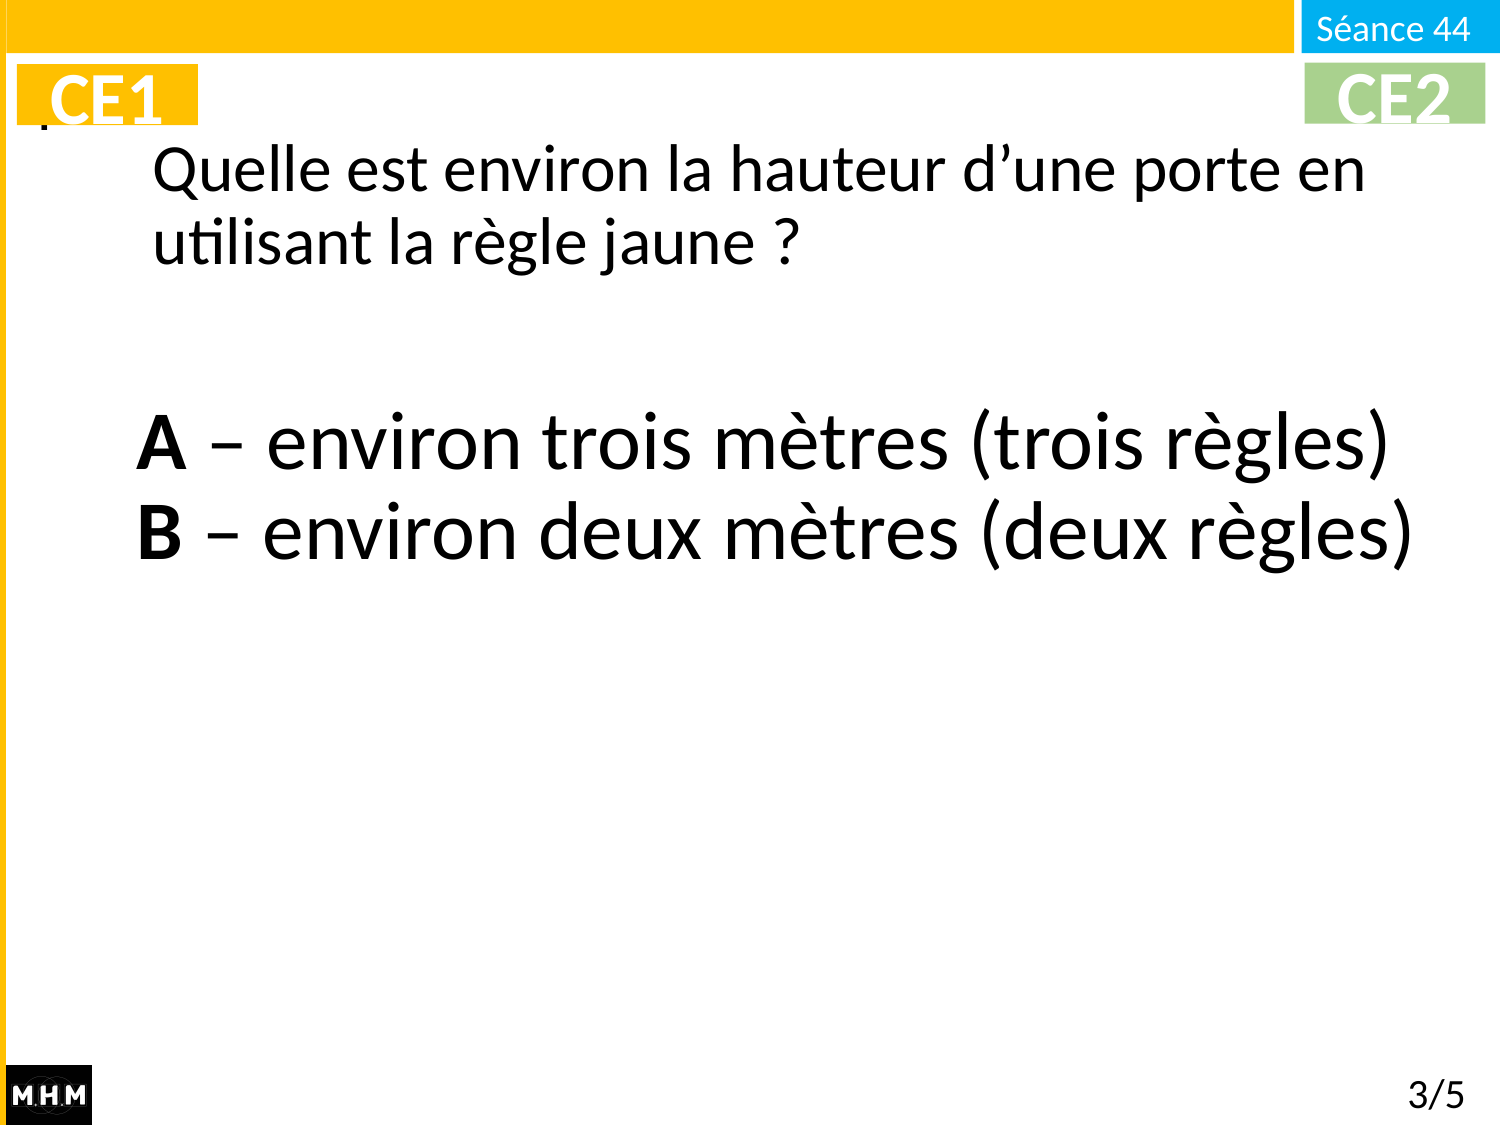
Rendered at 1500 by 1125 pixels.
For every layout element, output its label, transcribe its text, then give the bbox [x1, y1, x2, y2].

text_box CE1 [16, 63, 199, 126]
title Quelle est environ la hauteur d’une porte en utilisant la règle jaune ? [137, 125, 1432, 288]
text_box A – environ trois mètres (trois règles) B – environ deux mètres (deux règles) [121, 380, 1448, 595]
list 3/5 [1373, 1064, 1500, 1125]
text_box CE2 [1303, 62, 1487, 125]
picture [6, 1065, 92, 1125]
